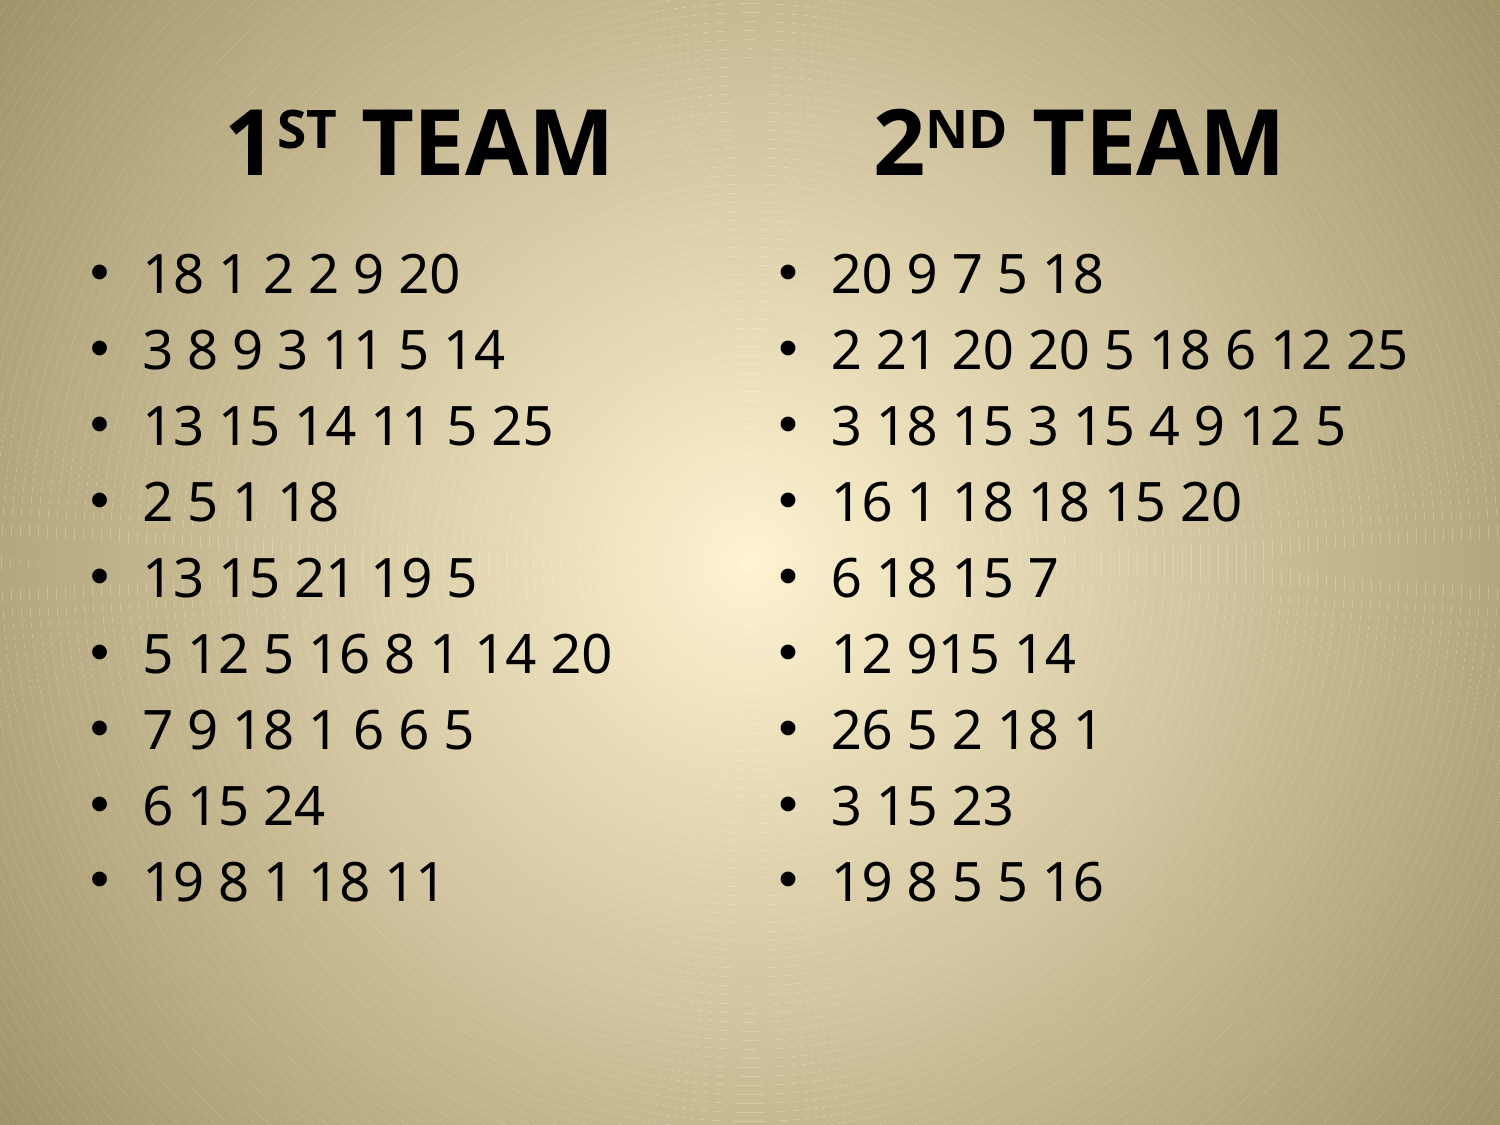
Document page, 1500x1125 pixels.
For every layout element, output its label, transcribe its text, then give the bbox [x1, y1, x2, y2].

title 1ST TEAM 2ND TEAM [75, 45, 1425, 231]
list 18 1 2 2 9 20 3 8 9 3 11 5 14 13 15 14 11 5 25 2 5 1 18 13 15 21 19 5 5 12 5 16 8 1 14 20 7 9 18 1 6 6 5 6 15 24 19 8 1 18 11 20 9 7 5 18 2 21 20 20 5 18 6 12 25 3 18 15 3 15 4 9 12 5 16 1 18 18 15 20 6 18 15 7 12 915 14 26 5 2 18 1 3 15 23 19 8 5 5 16 [75, 231, 1483, 1005]
